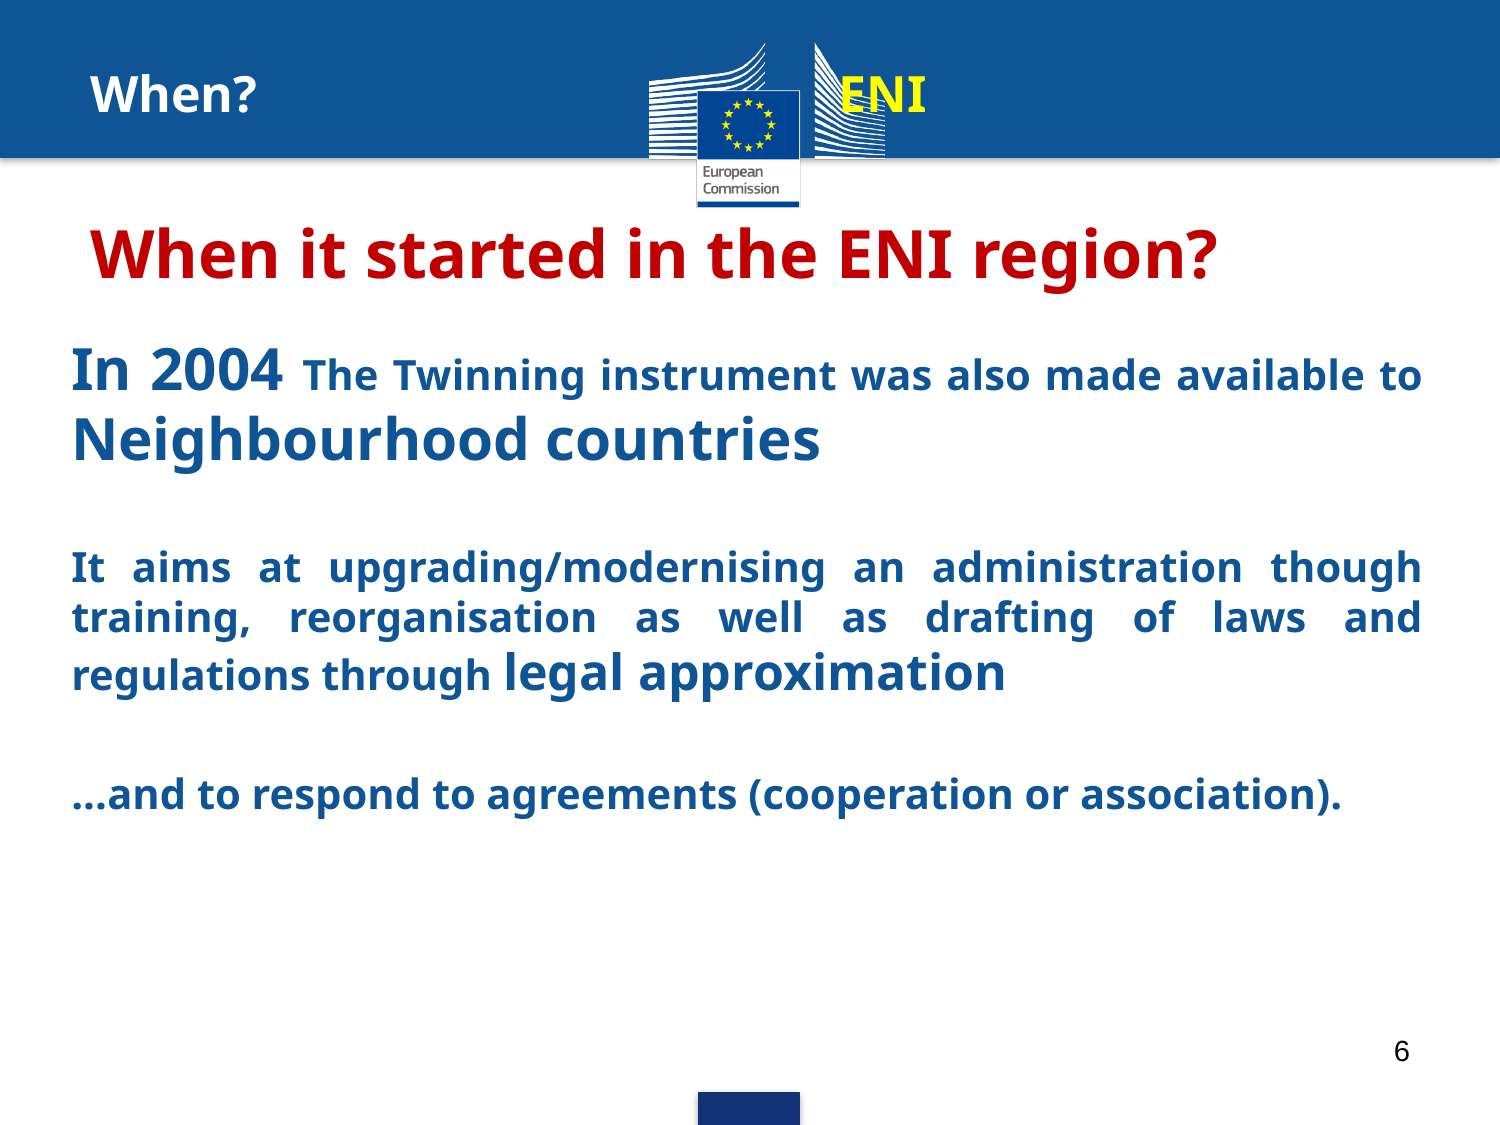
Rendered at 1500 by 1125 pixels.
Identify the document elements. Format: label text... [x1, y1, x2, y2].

title When it started in the ENI region? [75, 185, 1425, 324]
slide_number 6 [1074, 1024, 1425, 1103]
list In 2004 The Twinning instrument was also made available to Neighbourhood countries It aims at upgrading/modernising an administration though training, reorganisation as well as drafting of laws and regulations through legal approximation ...and to respond to agreements (cooperation or association). [0, 324, 1439, 1100]
text_box When? ENI [74, 0, 1425, 185]
